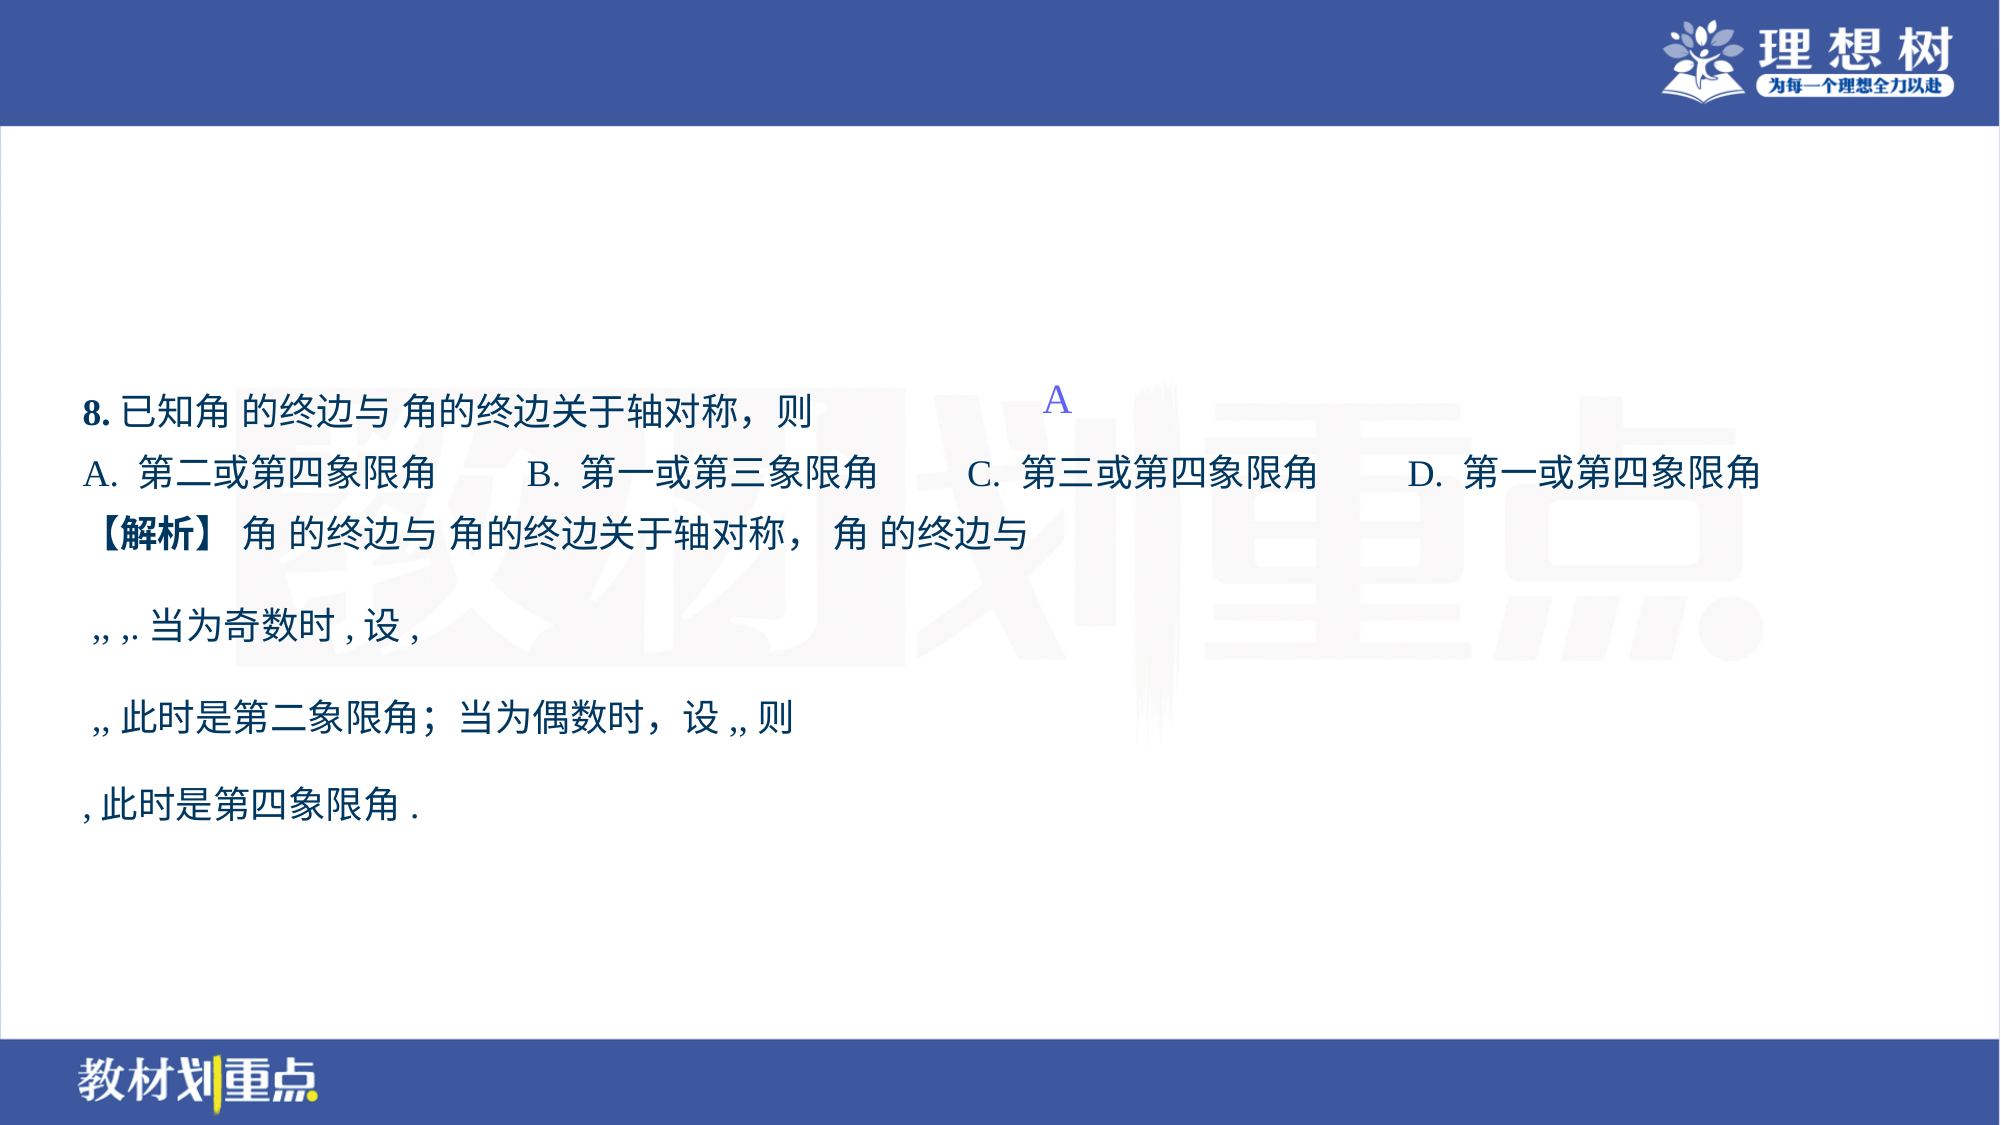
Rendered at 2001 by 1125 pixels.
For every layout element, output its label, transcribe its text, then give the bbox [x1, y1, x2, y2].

picture [0, 0, 2000, 1125]
text_box A [1027, 370, 1088, 420]
text_box A. 第二或第四象限角 B. 第一或第三象限角 C. 第三或第四象限角 D. 第一或第四象限角 [82, 426, 1817, 487]
